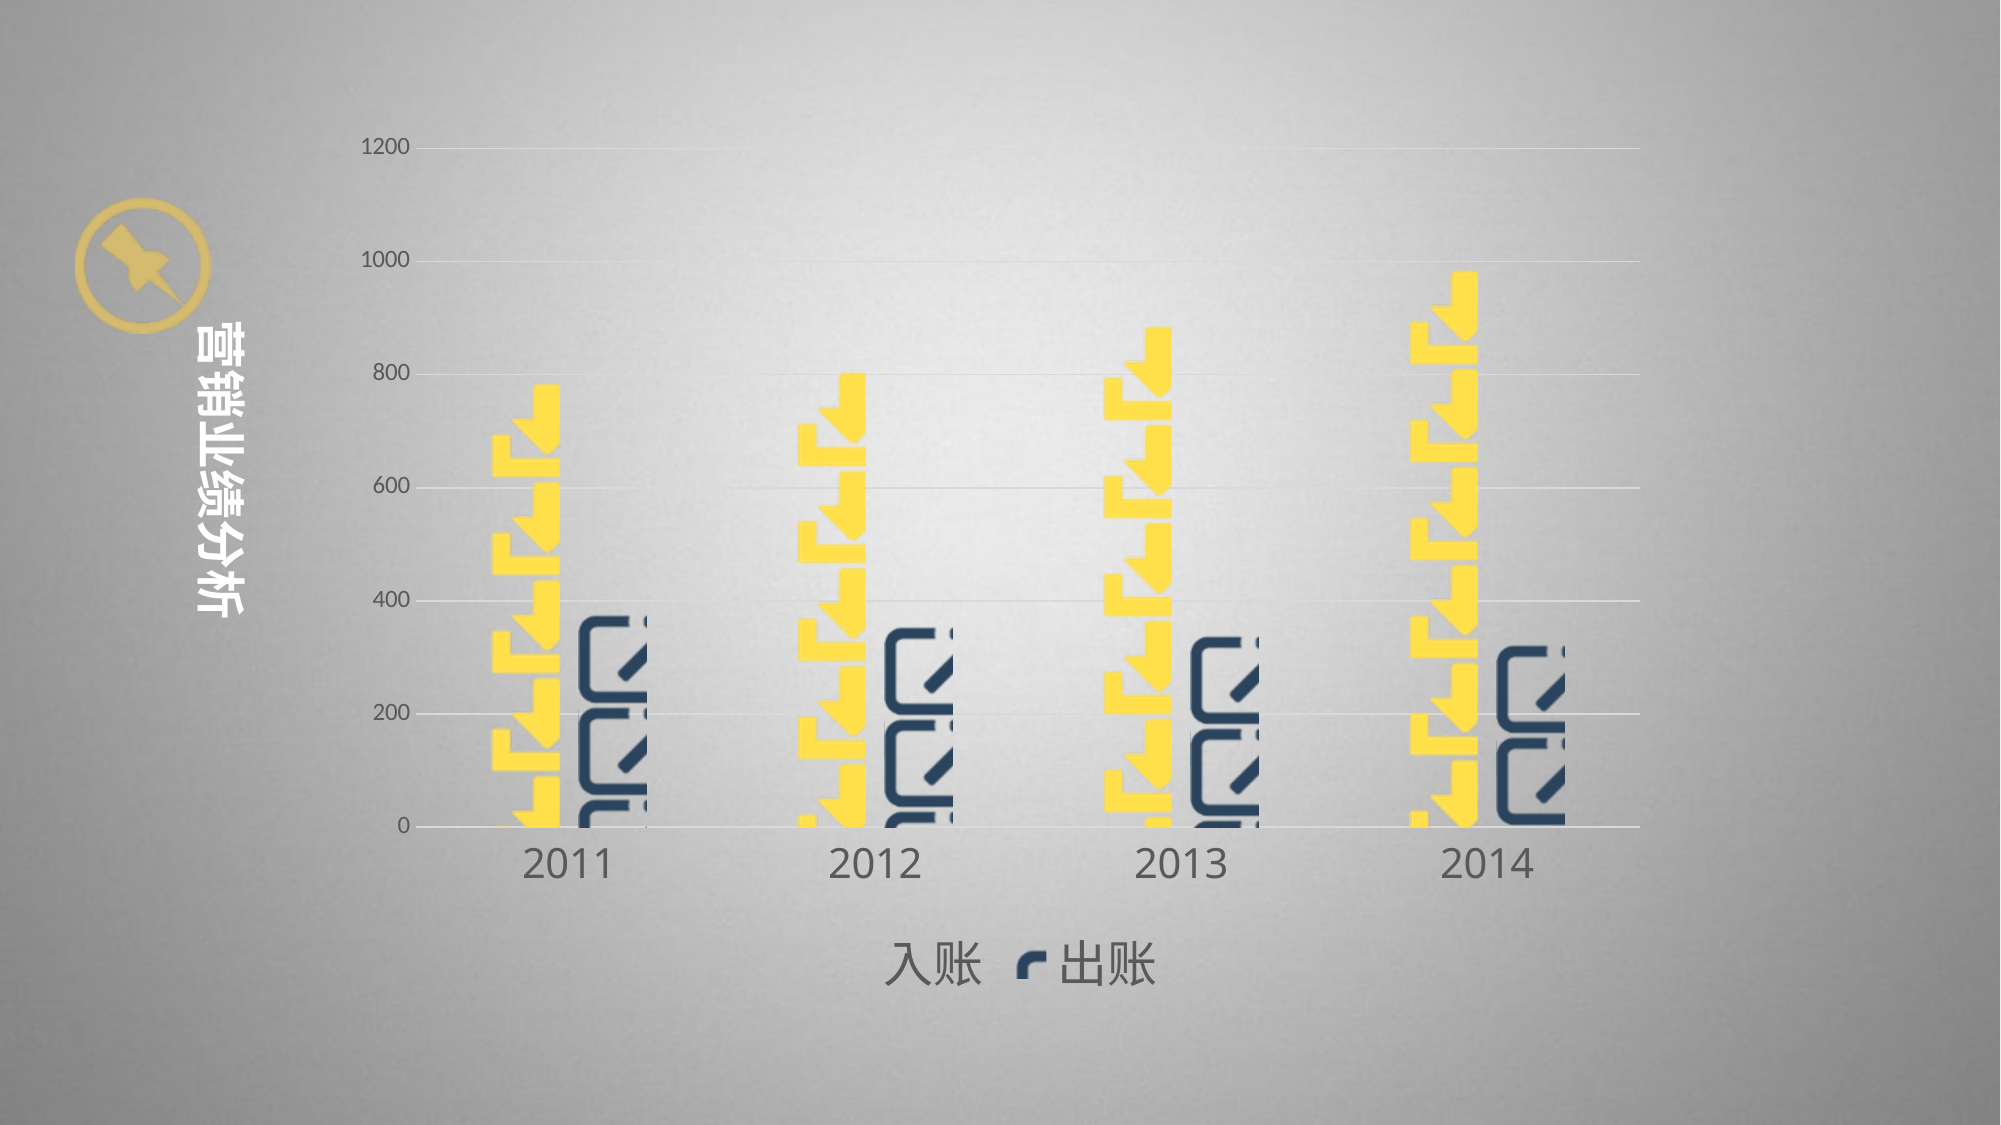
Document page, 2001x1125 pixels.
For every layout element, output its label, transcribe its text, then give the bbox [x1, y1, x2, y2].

picture [0, 0, 2001, 1125]
text_box 营销业绩分析 [169, 304, 260, 786]
chart [333, 117, 1667, 1007]
